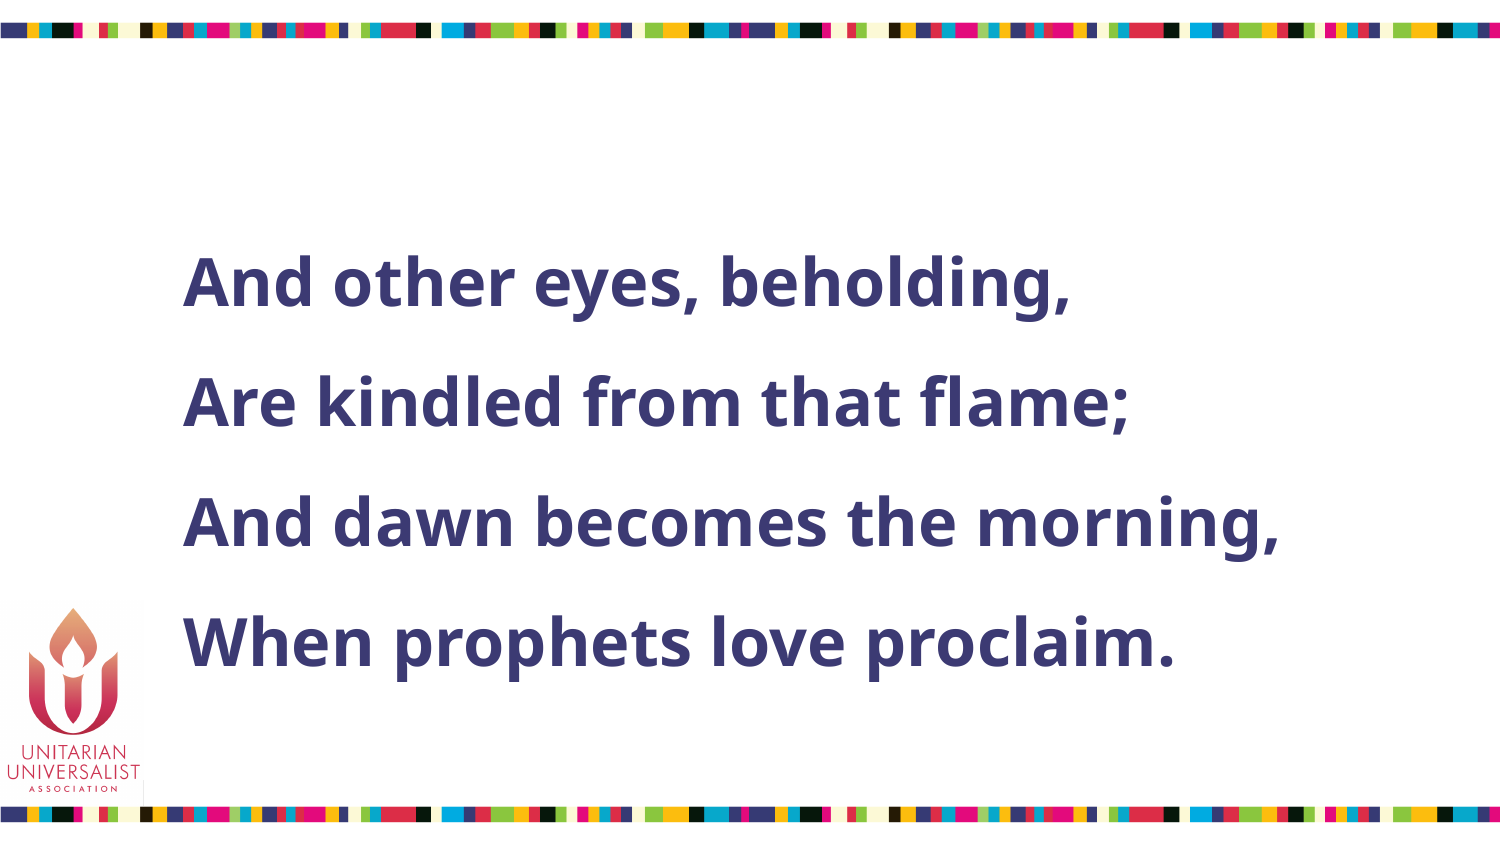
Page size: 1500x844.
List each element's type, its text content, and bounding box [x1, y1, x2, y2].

picture [0, 600, 1500, 824]
text_box And other eyes, beholding, Are kindled from that flame; And dawn becomes the morning, When prophets love proclaim. [168, 184, 1421, 695]
picture [0, 22, 1500, 40]
